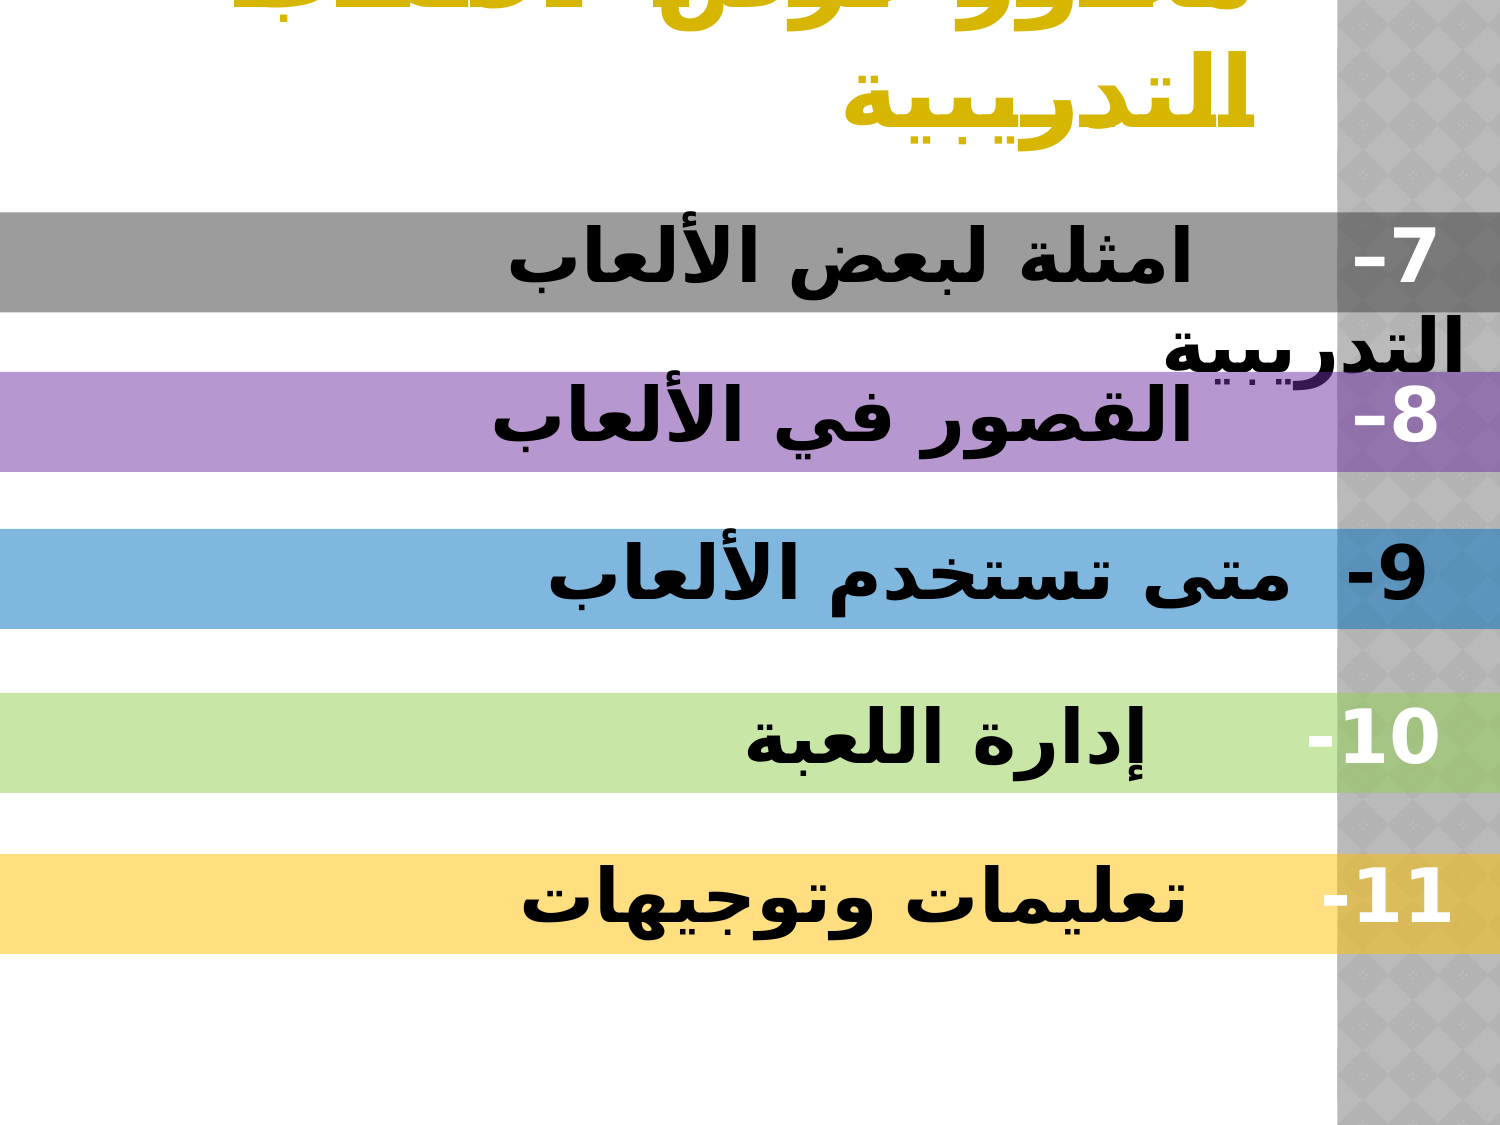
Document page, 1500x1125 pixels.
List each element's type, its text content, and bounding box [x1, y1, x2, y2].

text_box [0, 211, 1500, 314]
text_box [0, 680, 1500, 794]
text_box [0, 516, 1500, 630]
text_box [0, 359, 1500, 473]
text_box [0, 839, 1500, 958]
text_box 7– امثلة لبعض الألعاب التدريبية [339, 200, 1475, 307]
title محاور عرض الألعاب التدريبية [75, 0, 1263, 148]
